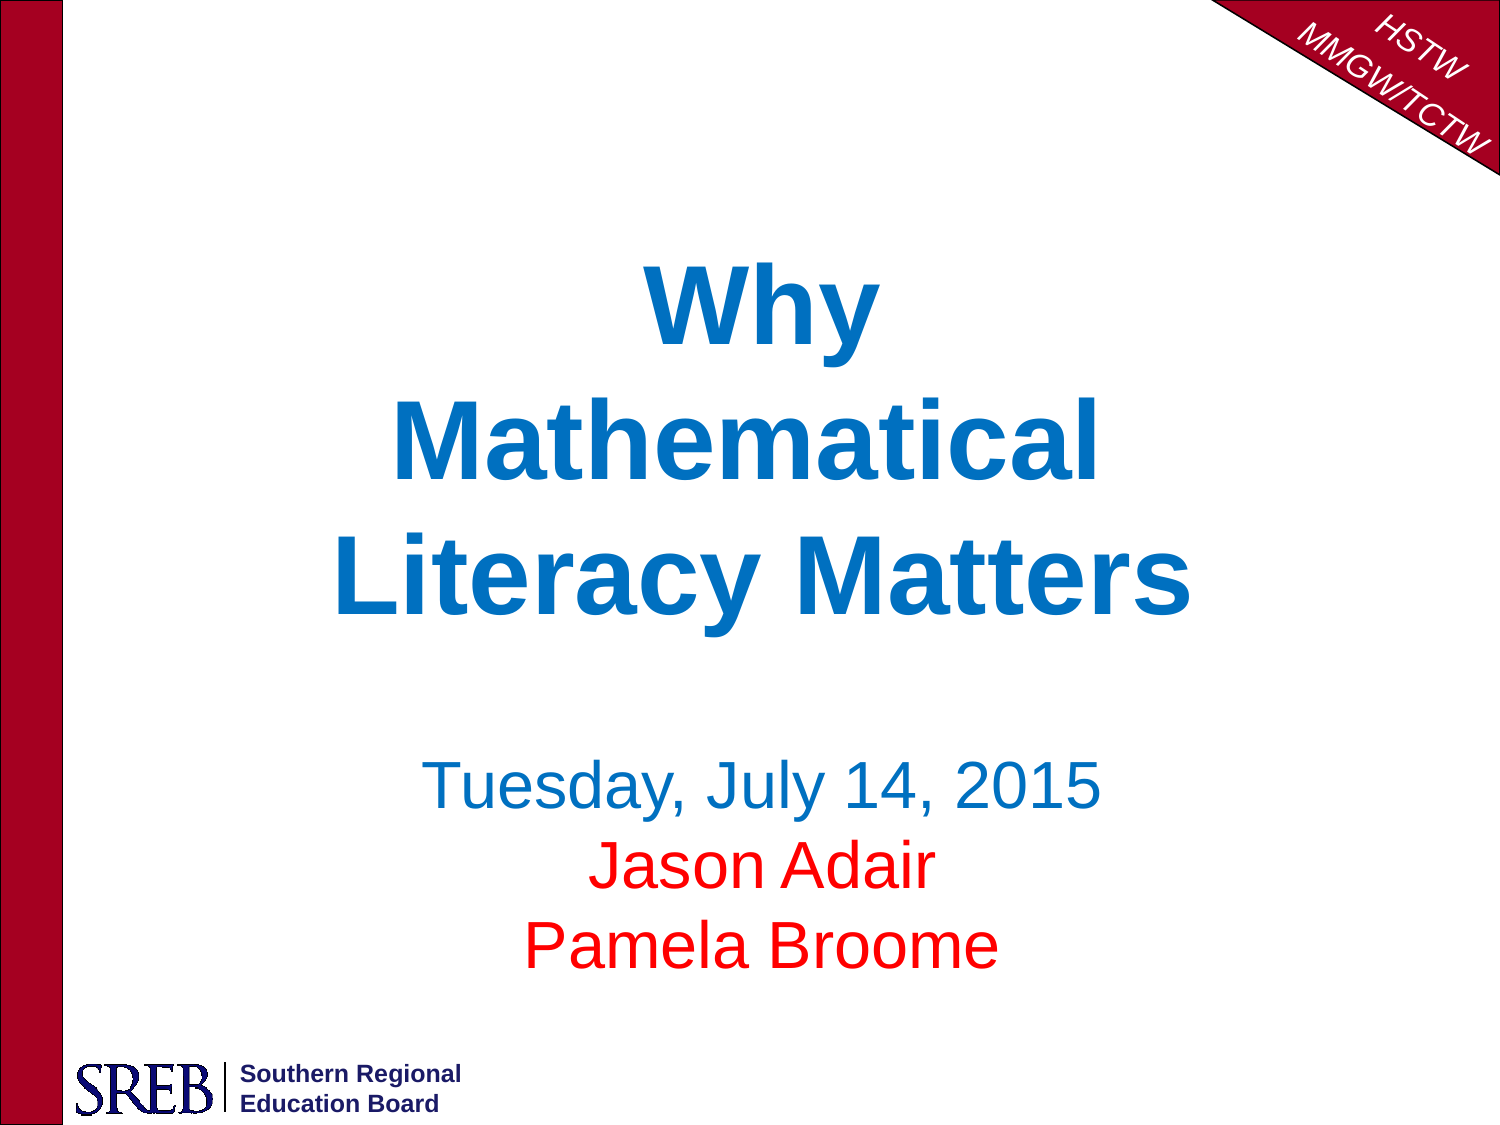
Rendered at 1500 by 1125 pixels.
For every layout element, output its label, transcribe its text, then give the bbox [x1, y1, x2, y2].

text_box Why Mathematical Literacy Matters Tuesday, July 14, 2015 Jason Adair Pamela Broome [287, 224, 1238, 1035]
